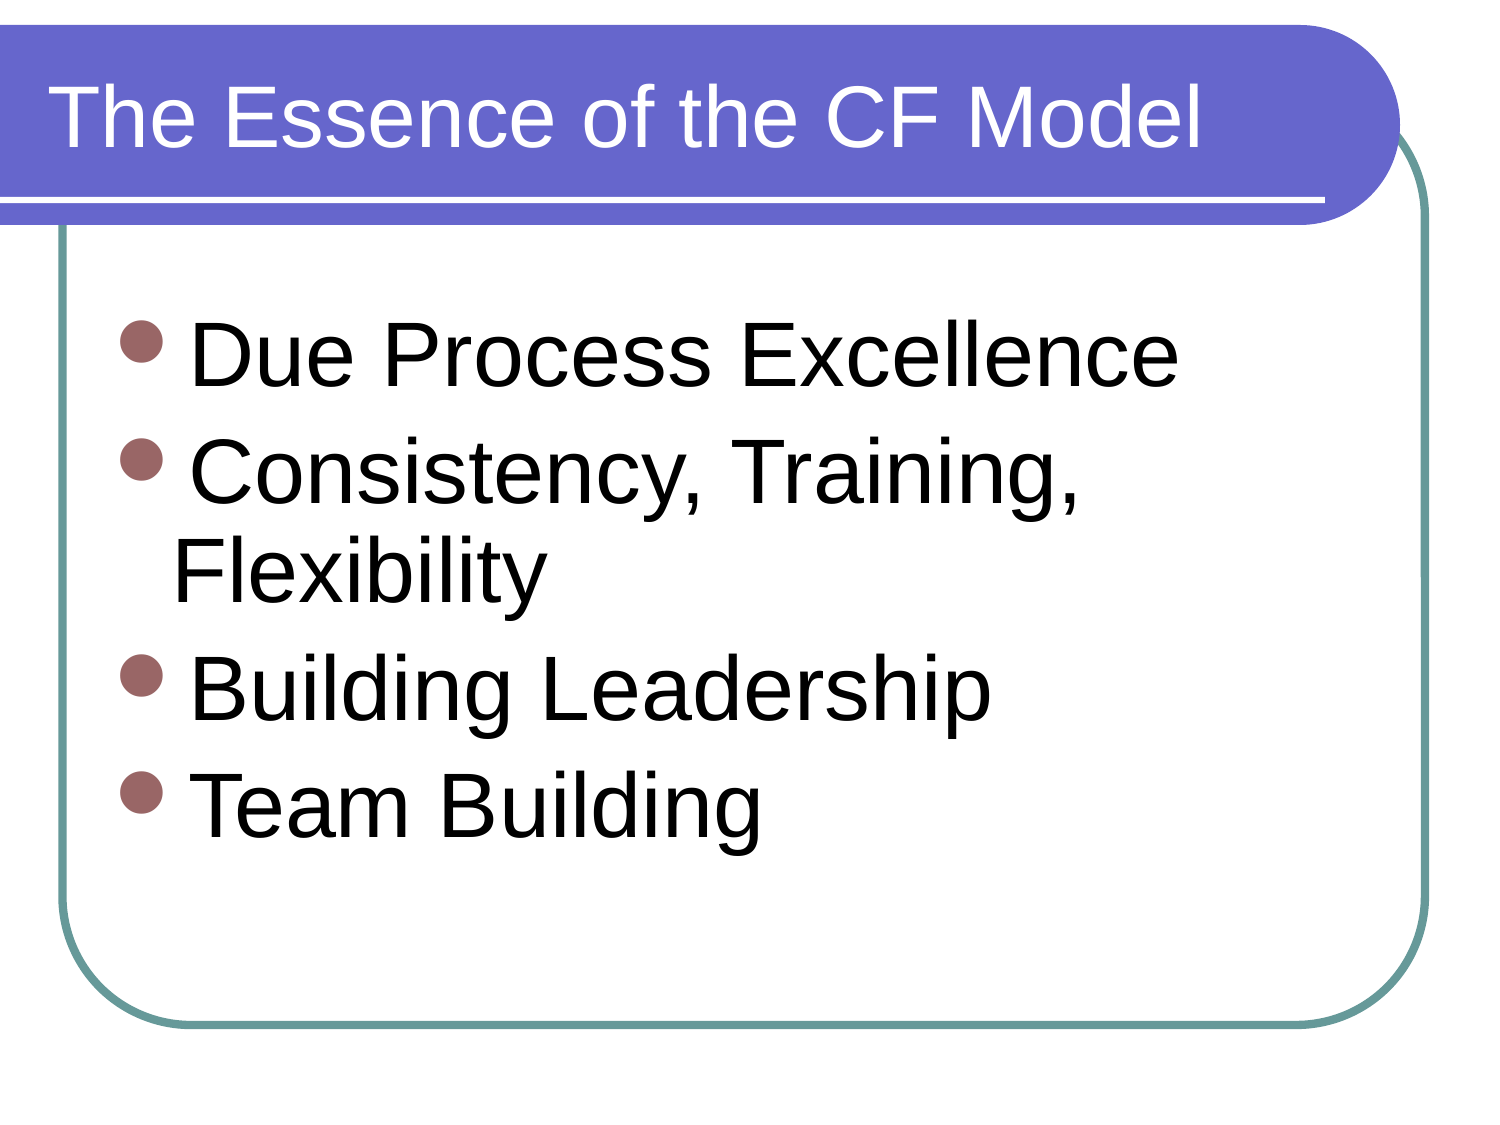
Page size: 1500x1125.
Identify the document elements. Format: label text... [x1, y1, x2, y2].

list Due Process Excellence Consistency, Training, Flexibility Building Leadership Team Building [99, 299, 1401, 988]
title The Essence of the CF Model [31, 37, 1348, 188]
